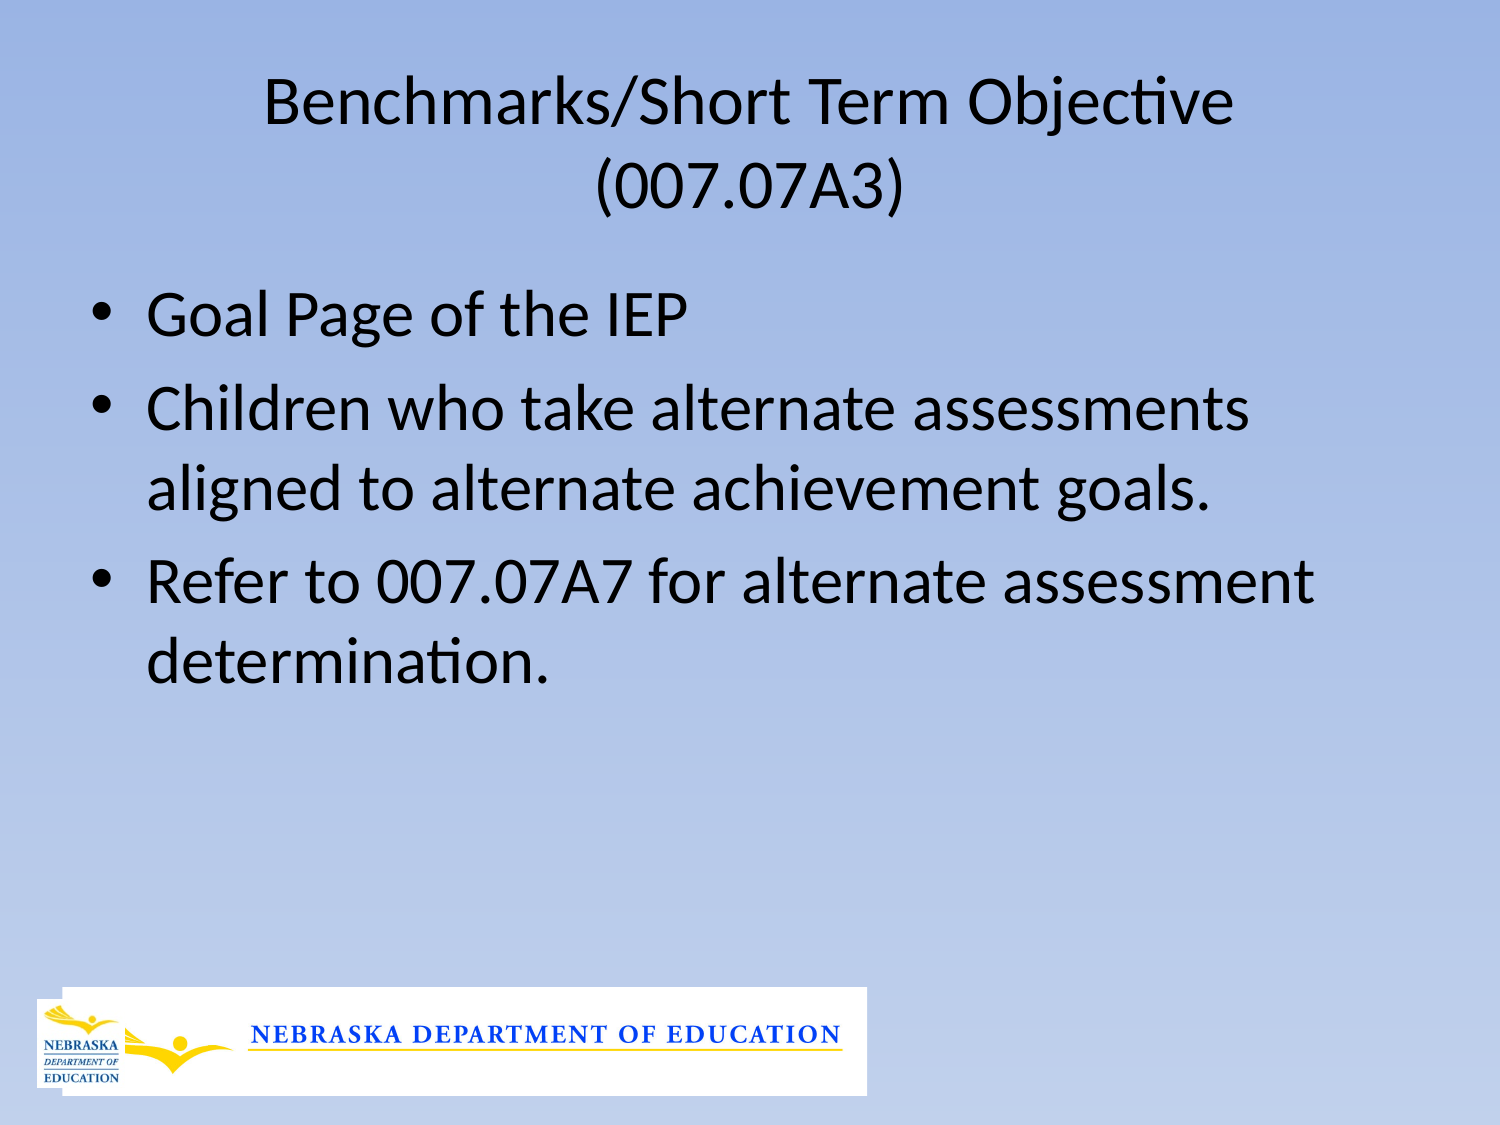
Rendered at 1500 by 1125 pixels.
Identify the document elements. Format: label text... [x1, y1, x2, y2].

title Benchmarks/Short Term Objective (007.07A3) [75, 45, 1425, 233]
picture [37, 987, 868, 1096]
list Goal Page of the IEP Children who take alternate assessments aligned to alternate achievement goals. Refer to 007.07A7 for alternate assessment determination. [75, 262, 1425, 1005]
